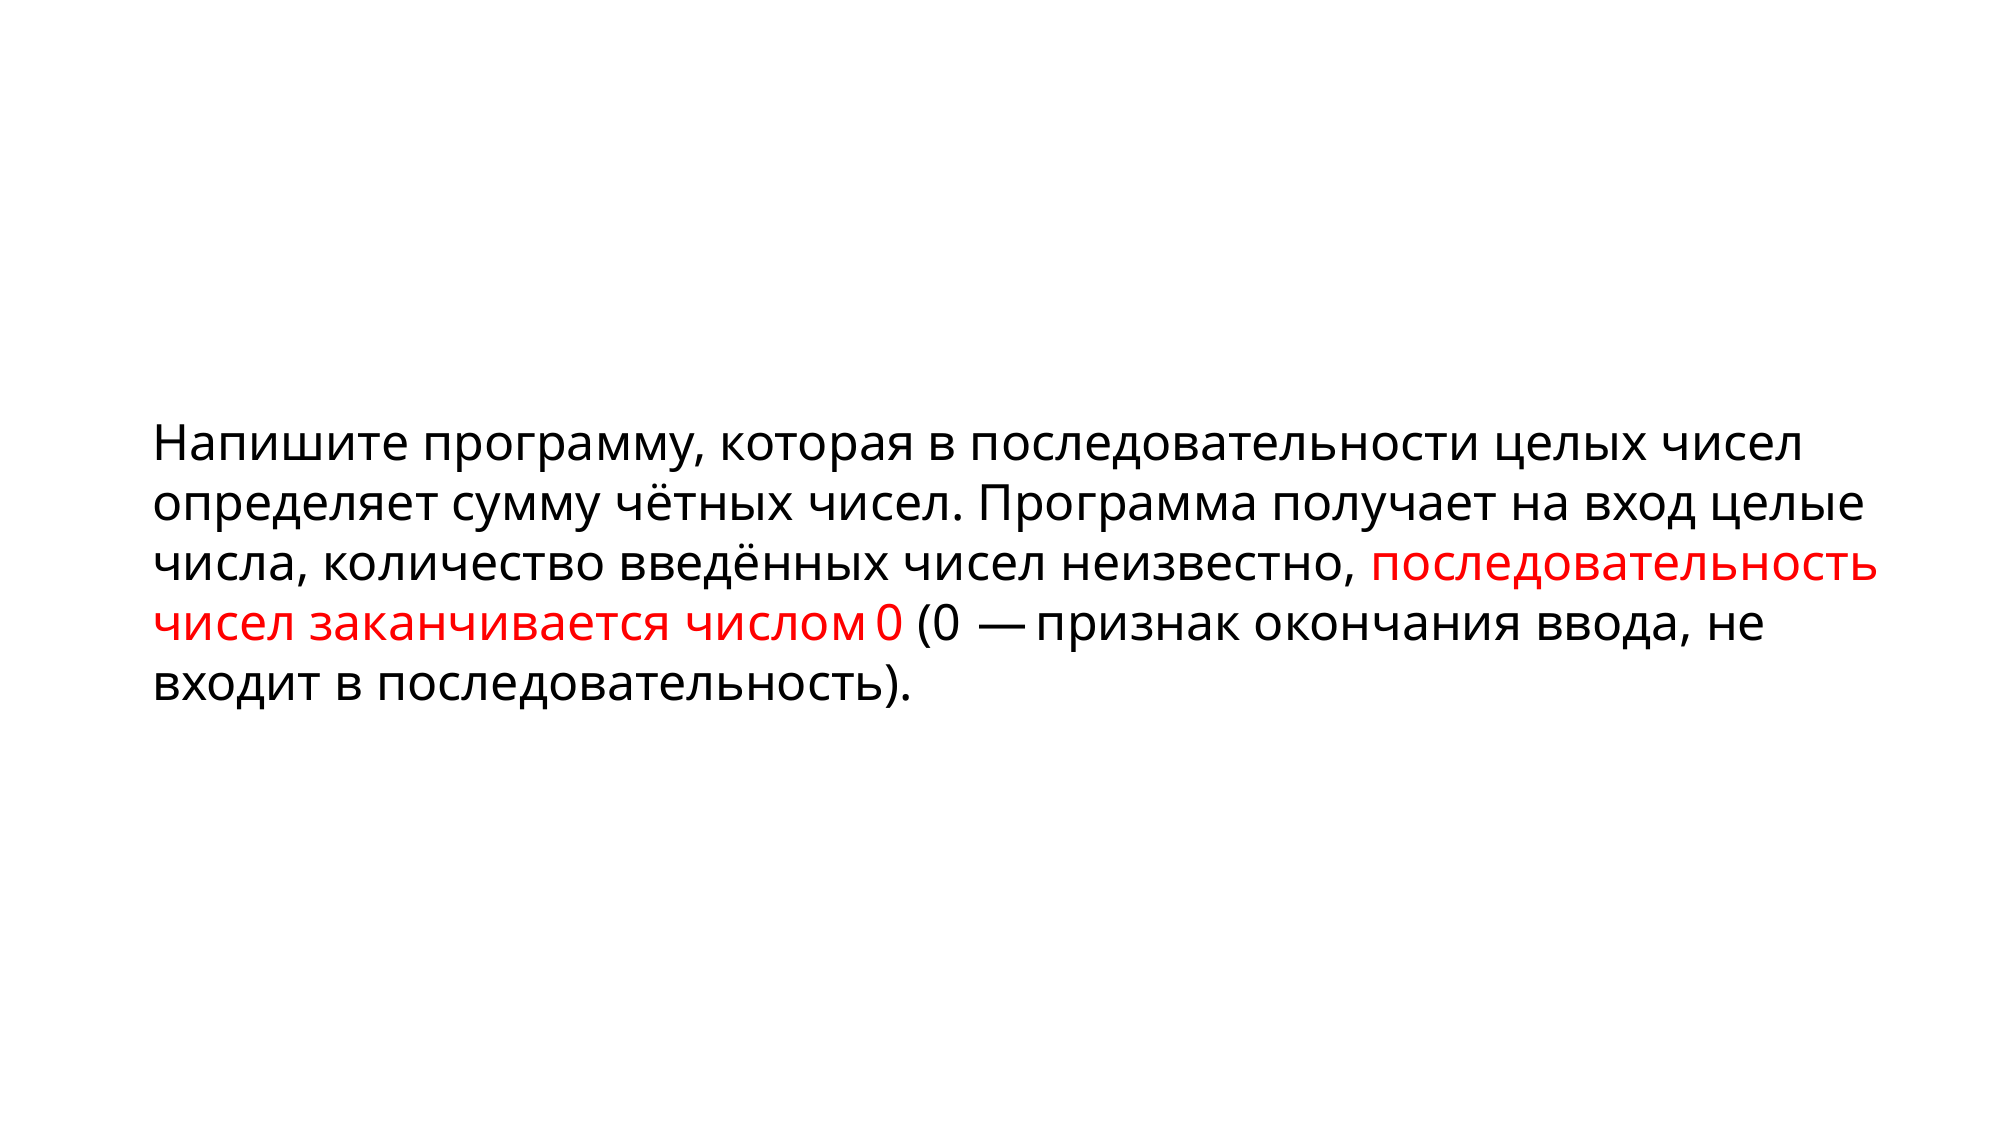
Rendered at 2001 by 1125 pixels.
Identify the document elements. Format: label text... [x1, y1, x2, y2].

text_box Напишите программу, которая в последовательности целых чисел определяет сумму чётных чисел. Программа получает на вход целые числа, количество введённых чисел неизвестно, последовательность чисел заканчивается числом 0 (0 — признак окончания ввода, не входит в последовательность). [137, 403, 1933, 718]
